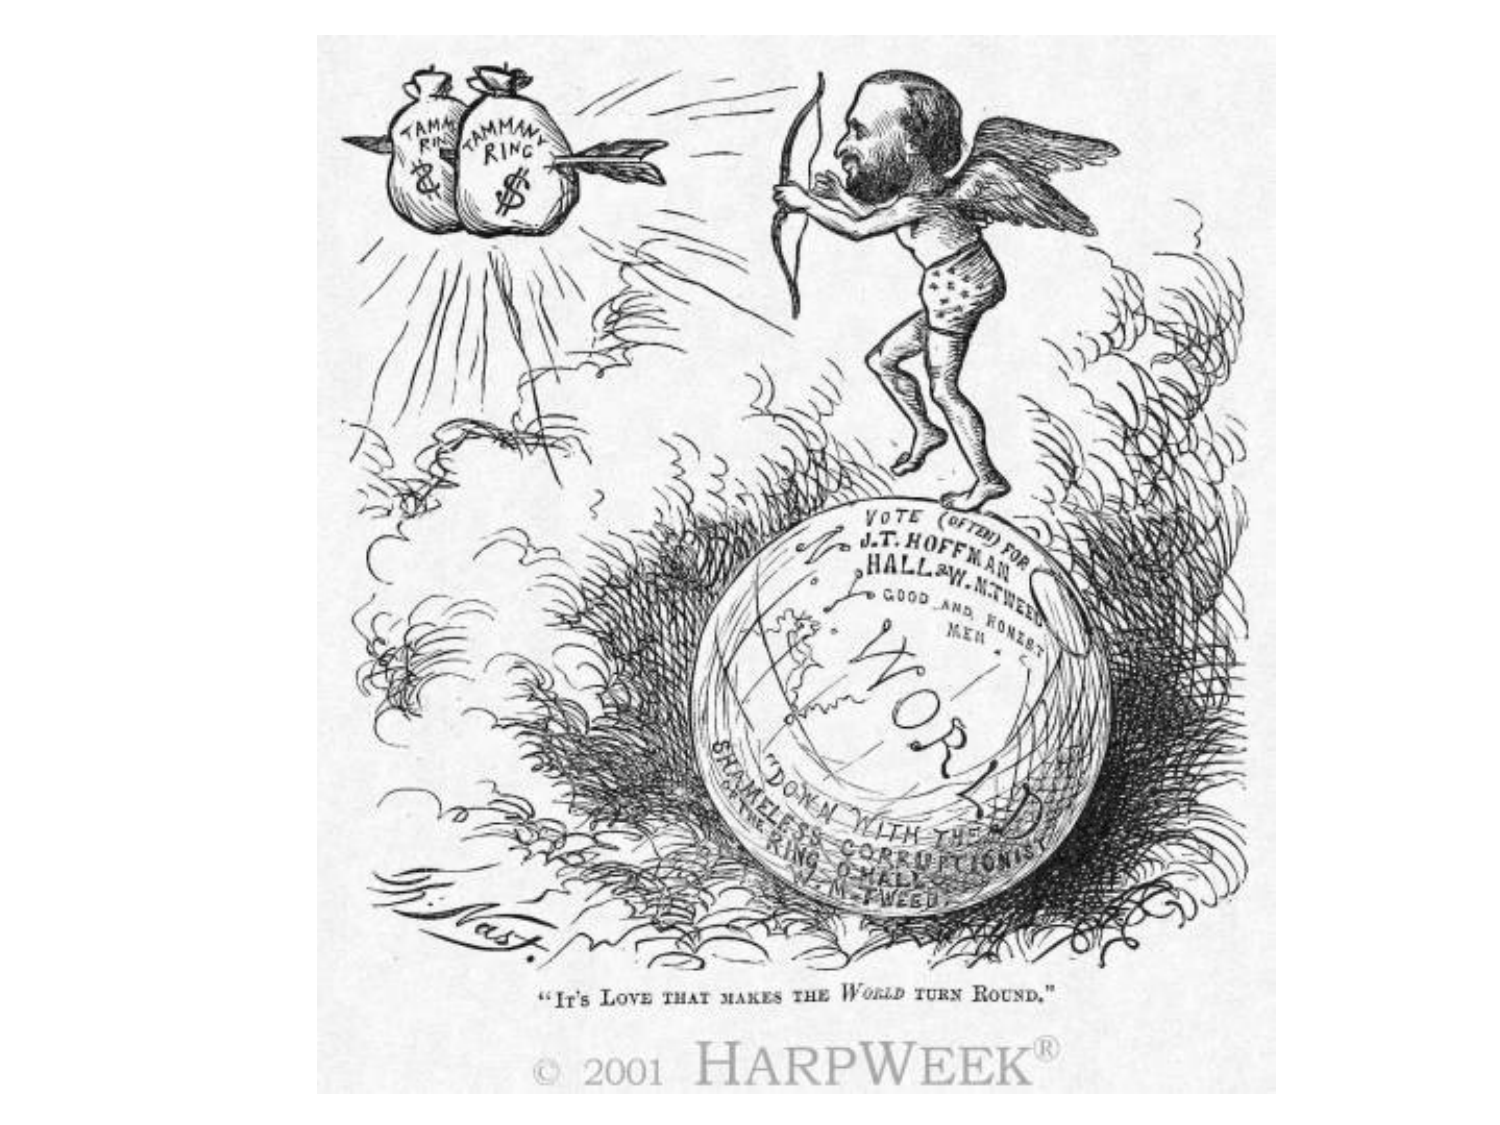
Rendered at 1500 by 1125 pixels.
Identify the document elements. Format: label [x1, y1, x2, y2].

picture [316, 35, 1276, 1095]
